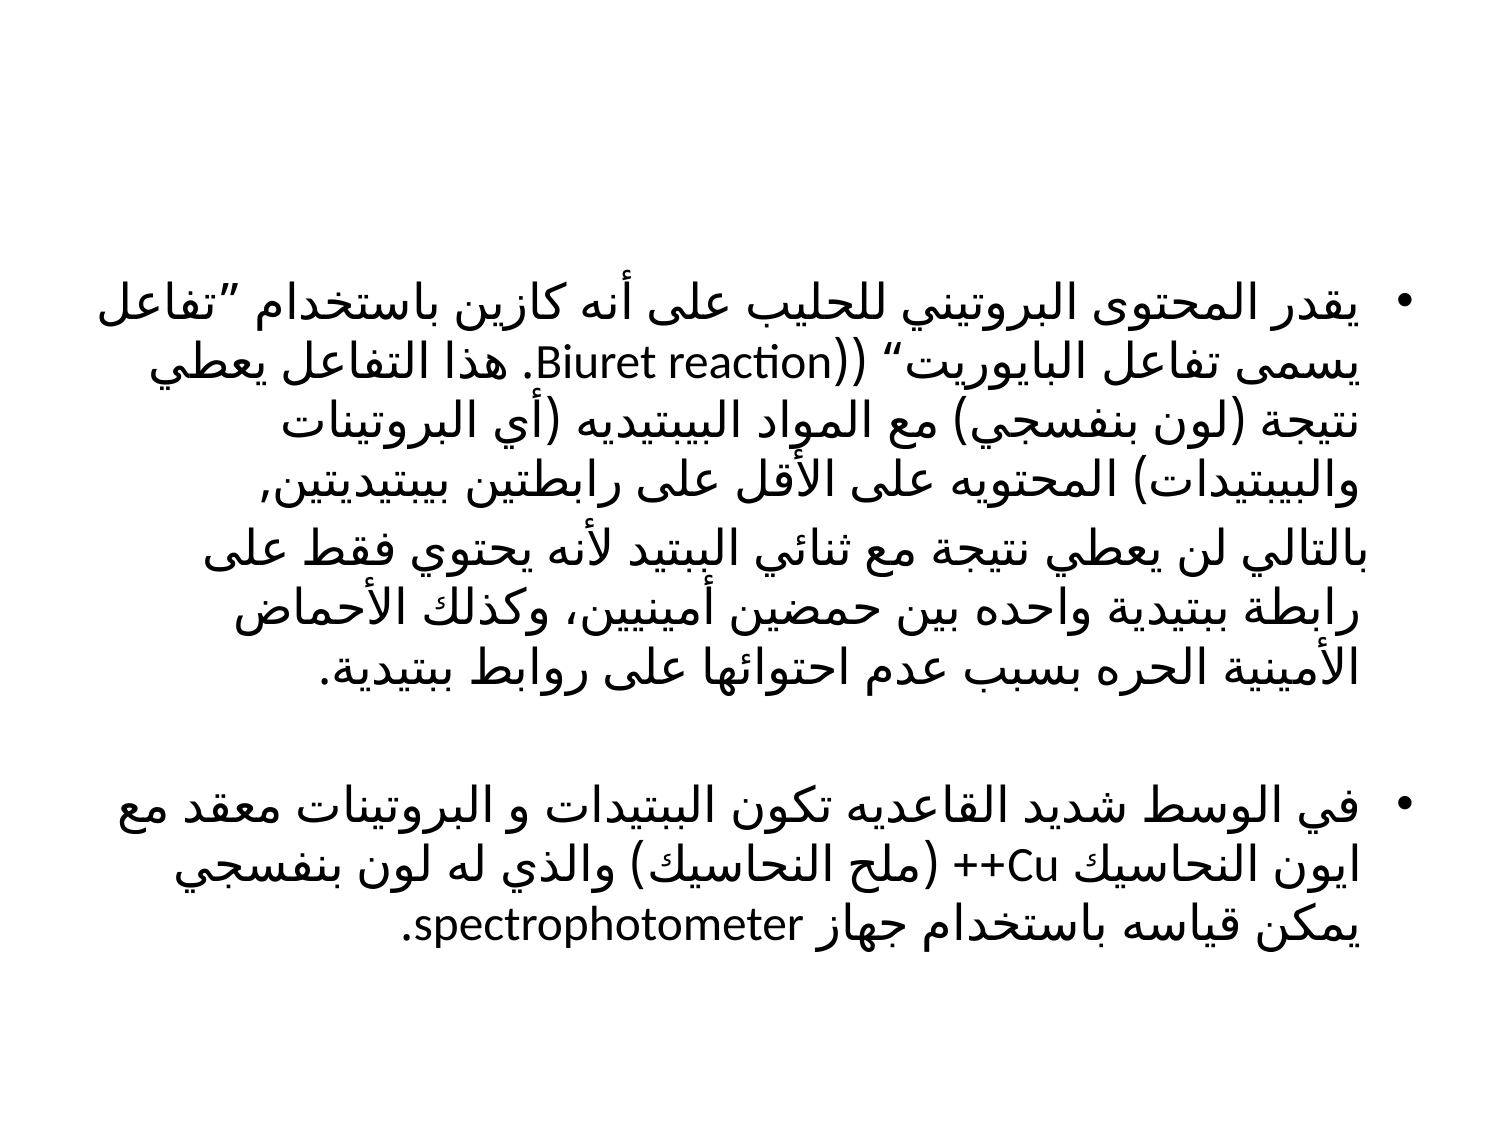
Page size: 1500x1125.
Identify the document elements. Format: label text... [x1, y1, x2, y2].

list يقدر المحتوى البروتيني للحليب على أنه كازين باستخدام ”تفاعل يسمى تفاعل البايوريت“ ((Biuret reaction. هذا التفاعل يعطي نتيجة (لون بنفسجي) مع المواد البيبتيديه (أي البروتينات والبيبتيدات) المحتويه على الأقل على رابطتين بيبتيديتين, بالتالي لن يعطي نتيجة مع ثنائي الببتيد لأنه يحتوي فقط على رابطة ببتيدية واحده بين حمضين أمينيين، وكذلك الأحماض الأمينية الحره بسبب عدم احتوائها على روابط ببتيدية. في الوسط شديد القاعديه تكون الببتيدات و البروتينات معقد مع ايون النحاسيك Cu++ (ملح النحاسيك) والذي له لون بنفسجي يمكن قياسه باستخدام جهاز spectrophotometer. [75, 262, 1425, 1005]
